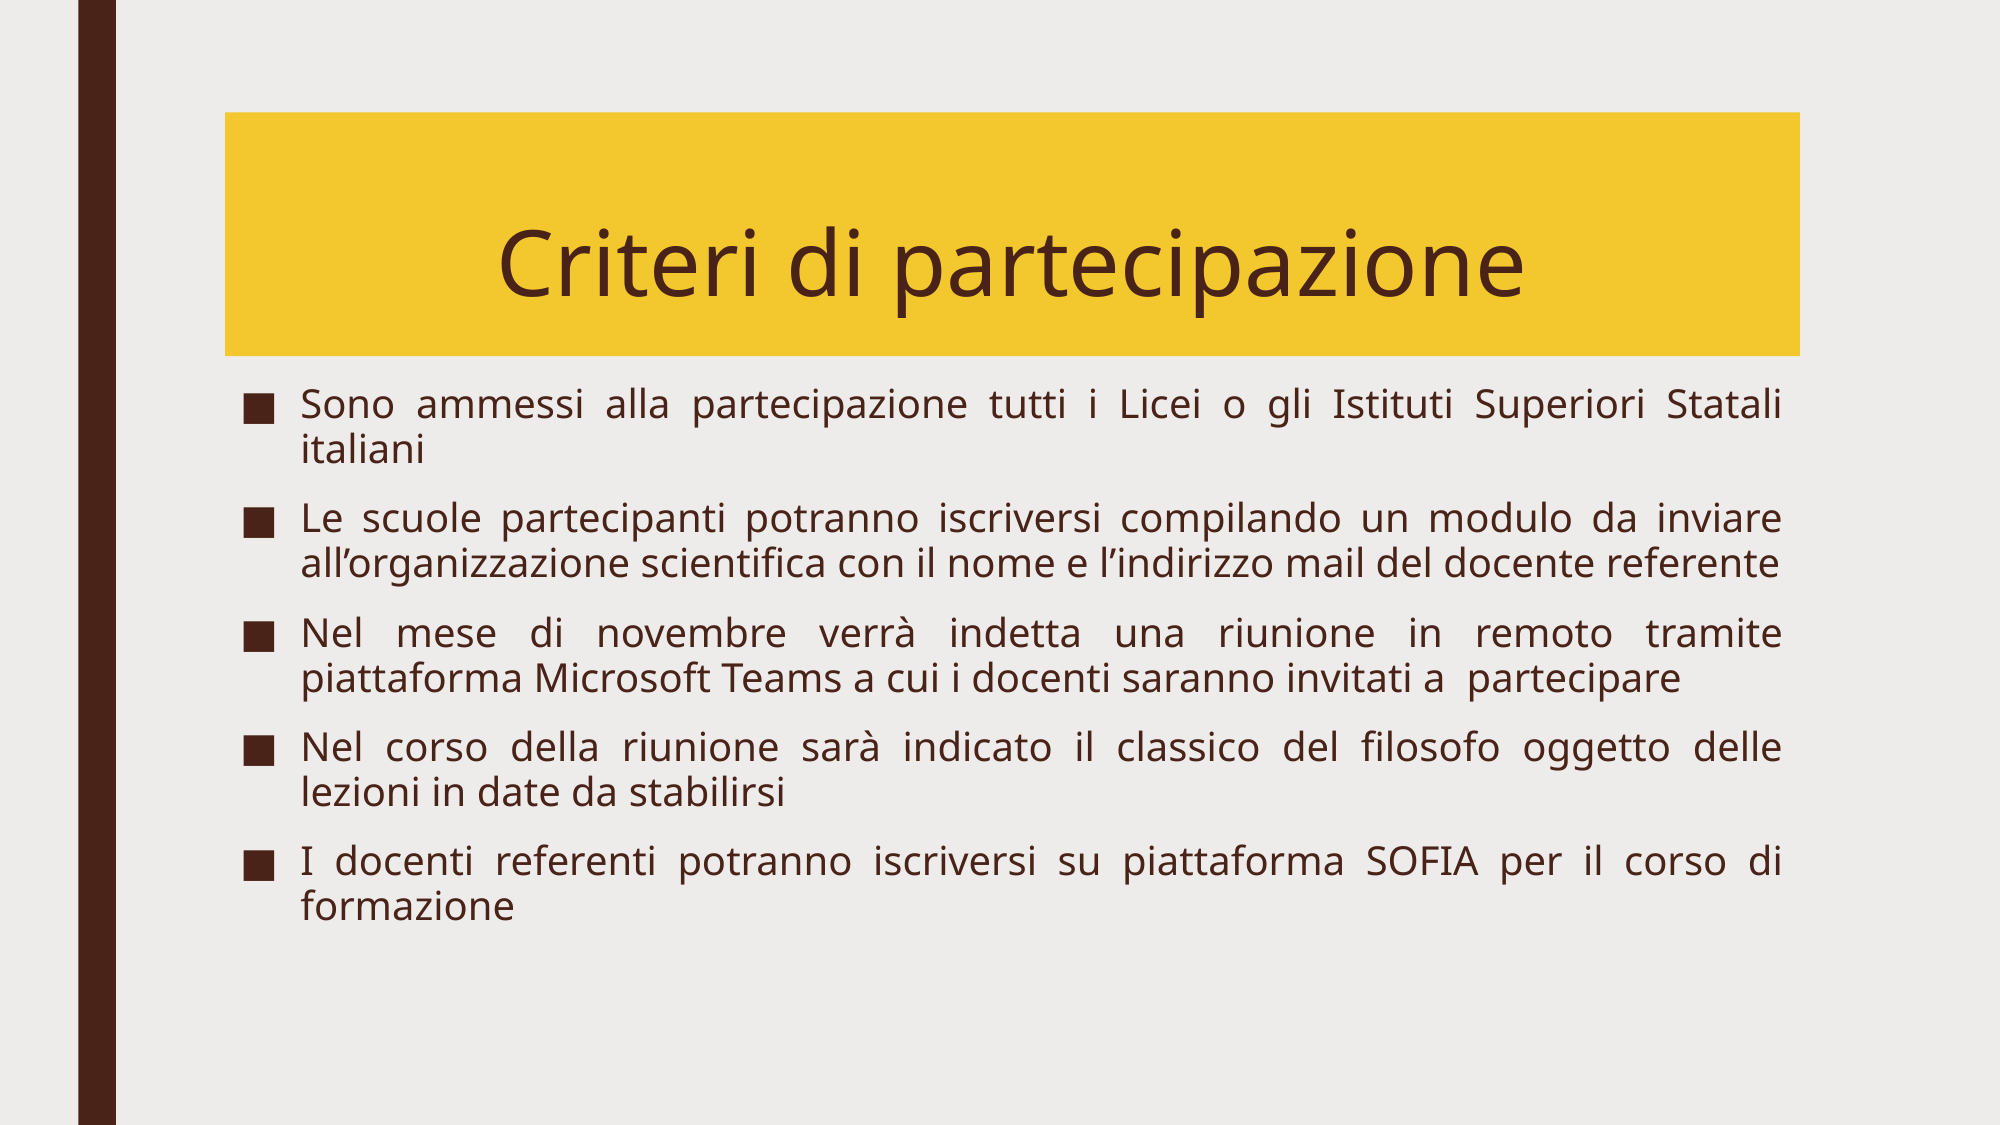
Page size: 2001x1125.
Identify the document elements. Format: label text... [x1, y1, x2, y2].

title Criteri di partecipazione [225, 112, 1800, 357]
list Sono ammessi alla partecipazione tutti i Licei o gli Istituti Superiori Statali italiani Le scuole partecipanti potranno iscriversi compilando un modulo da inviare all’organizzazione scientifica con il nome e l’indirizzo mail del docente referente Nel mese di novembre verrà indetta una riunione in remoto tramite piattaforma Microsoft Teams a cui i docenti saranno invitati a partecipare Nel corso della riunione sarà indicato il classico del filosofo oggetto delle lezioni in date da stabilirsi I docenti referenti potranno iscriversi su piattaforma SOFIA per il corso di formazione [225, 375, 1800, 963]
